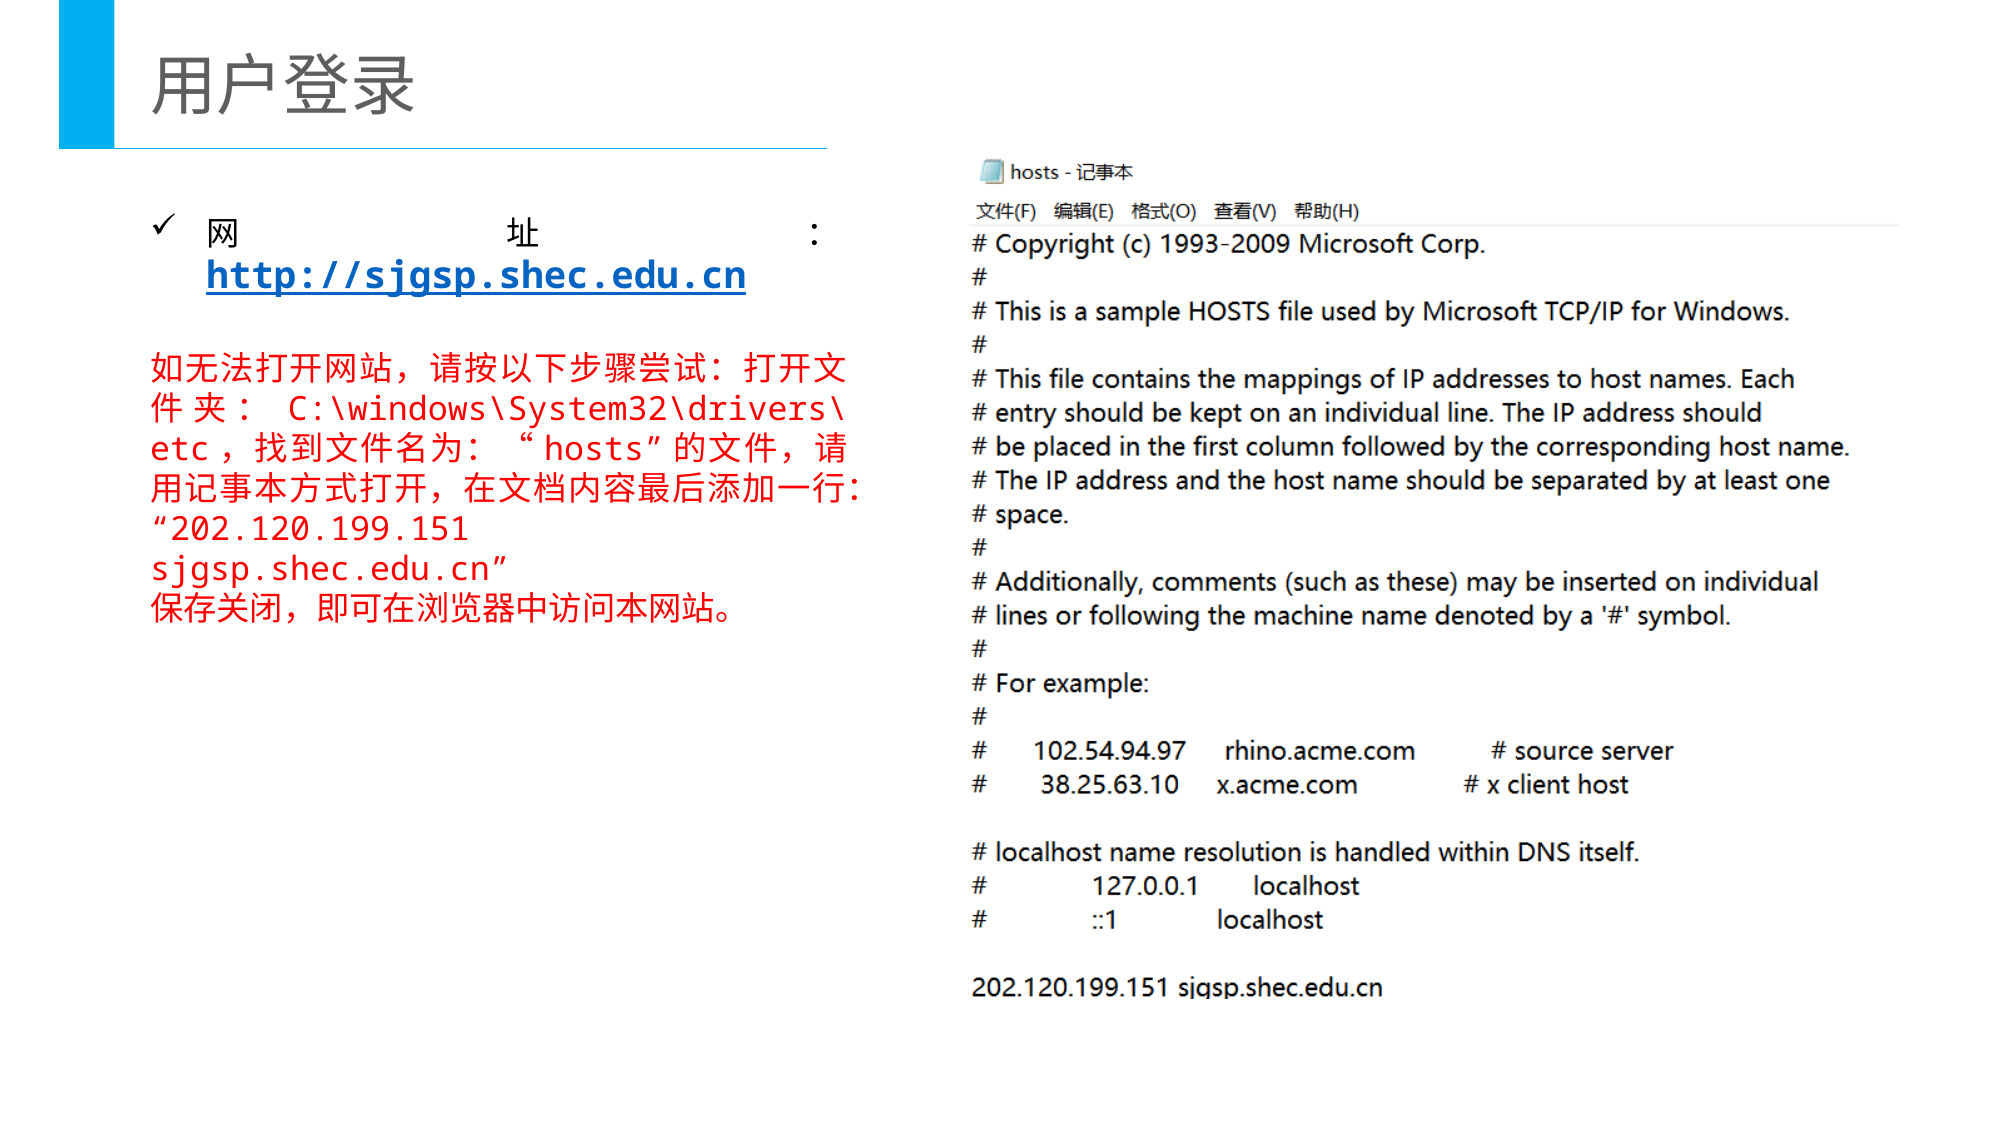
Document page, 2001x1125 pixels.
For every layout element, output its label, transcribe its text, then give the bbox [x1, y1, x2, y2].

picture [969, 149, 1899, 999]
text_box 用户登录 [135, 35, 1169, 131]
text_box 网址：http://sjgsp.shec.edu.cn 如无法打开网站，请按以下步骤尝试：打开文件夹：C:\windows\System32\drivers\etc，找到文件名为：“hosts”的文件，请用记事本方式打开，在文档内容最后添加一行： “202.120.199.151 sjgsp.shec.edu.cn” 保存关闭，即可在浏览器中访问本网站。 [135, 204, 863, 635]
